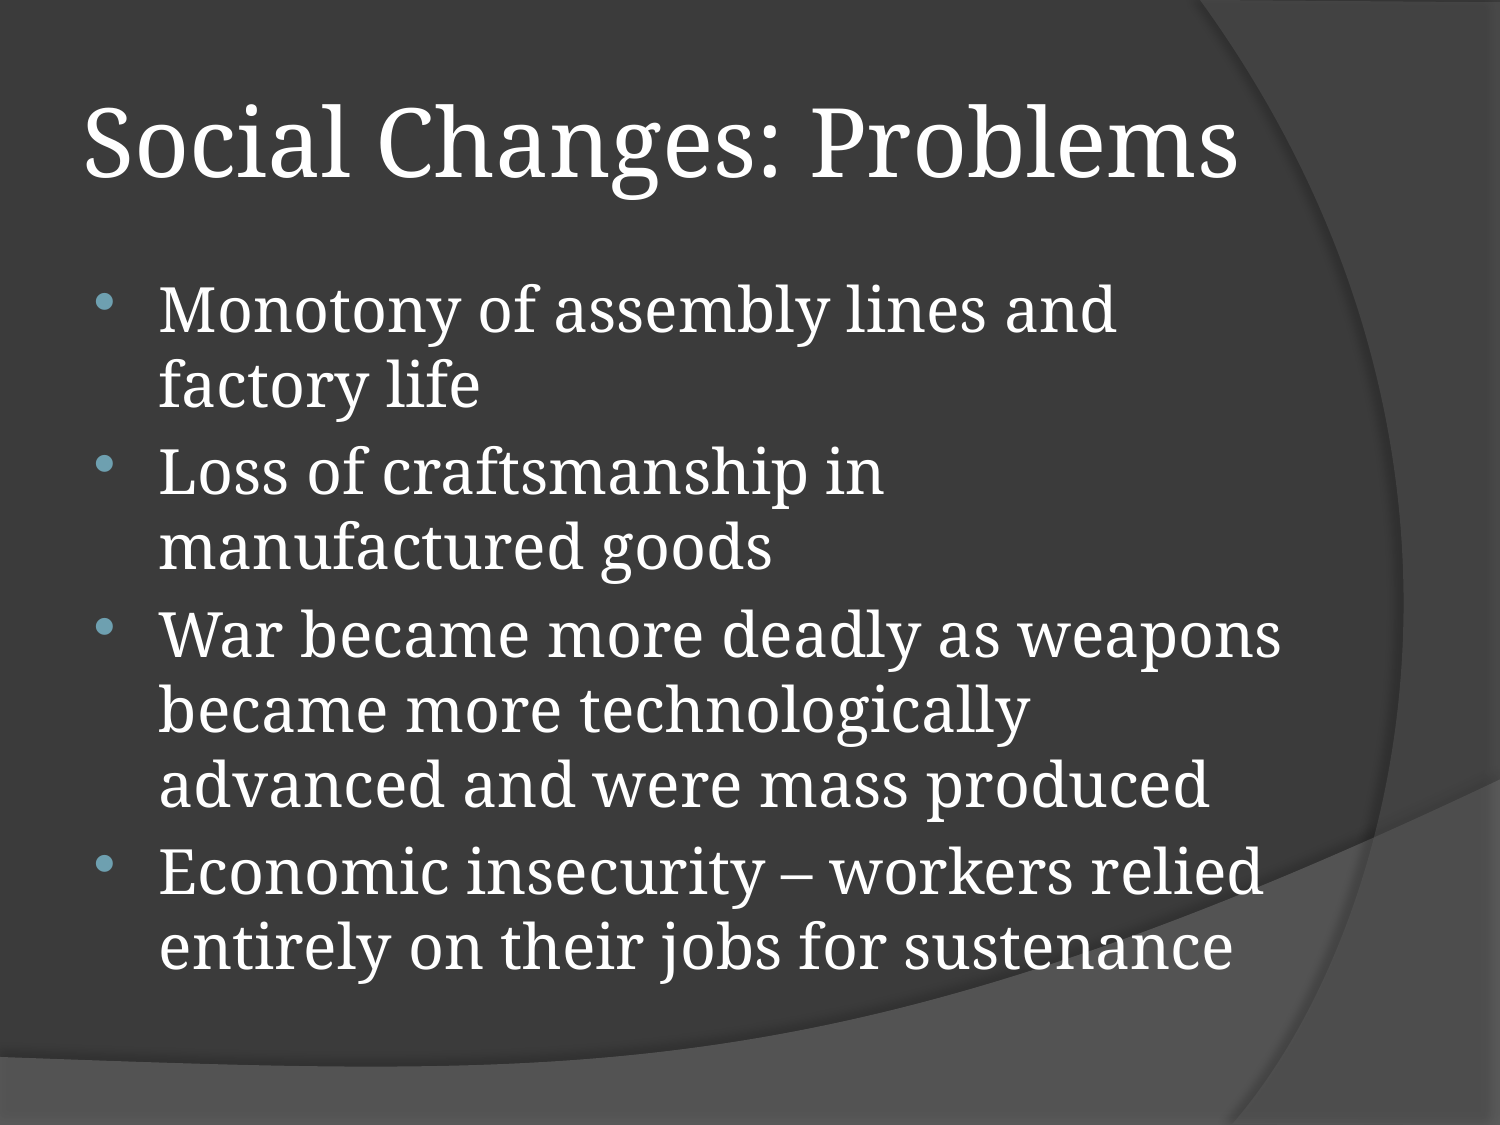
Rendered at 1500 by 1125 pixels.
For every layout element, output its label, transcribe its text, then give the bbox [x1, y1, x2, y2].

title Social Changes: Problems [75, 45, 1300, 233]
list Monotony of assembly lines and factory life Loss of craftsmanship in manufactured goods War became more deadly as weapons became more technologically advanced and were mass produced Economic insecurity – workers relied entirely on their jobs for sustenance [75, 262, 1300, 1005]
